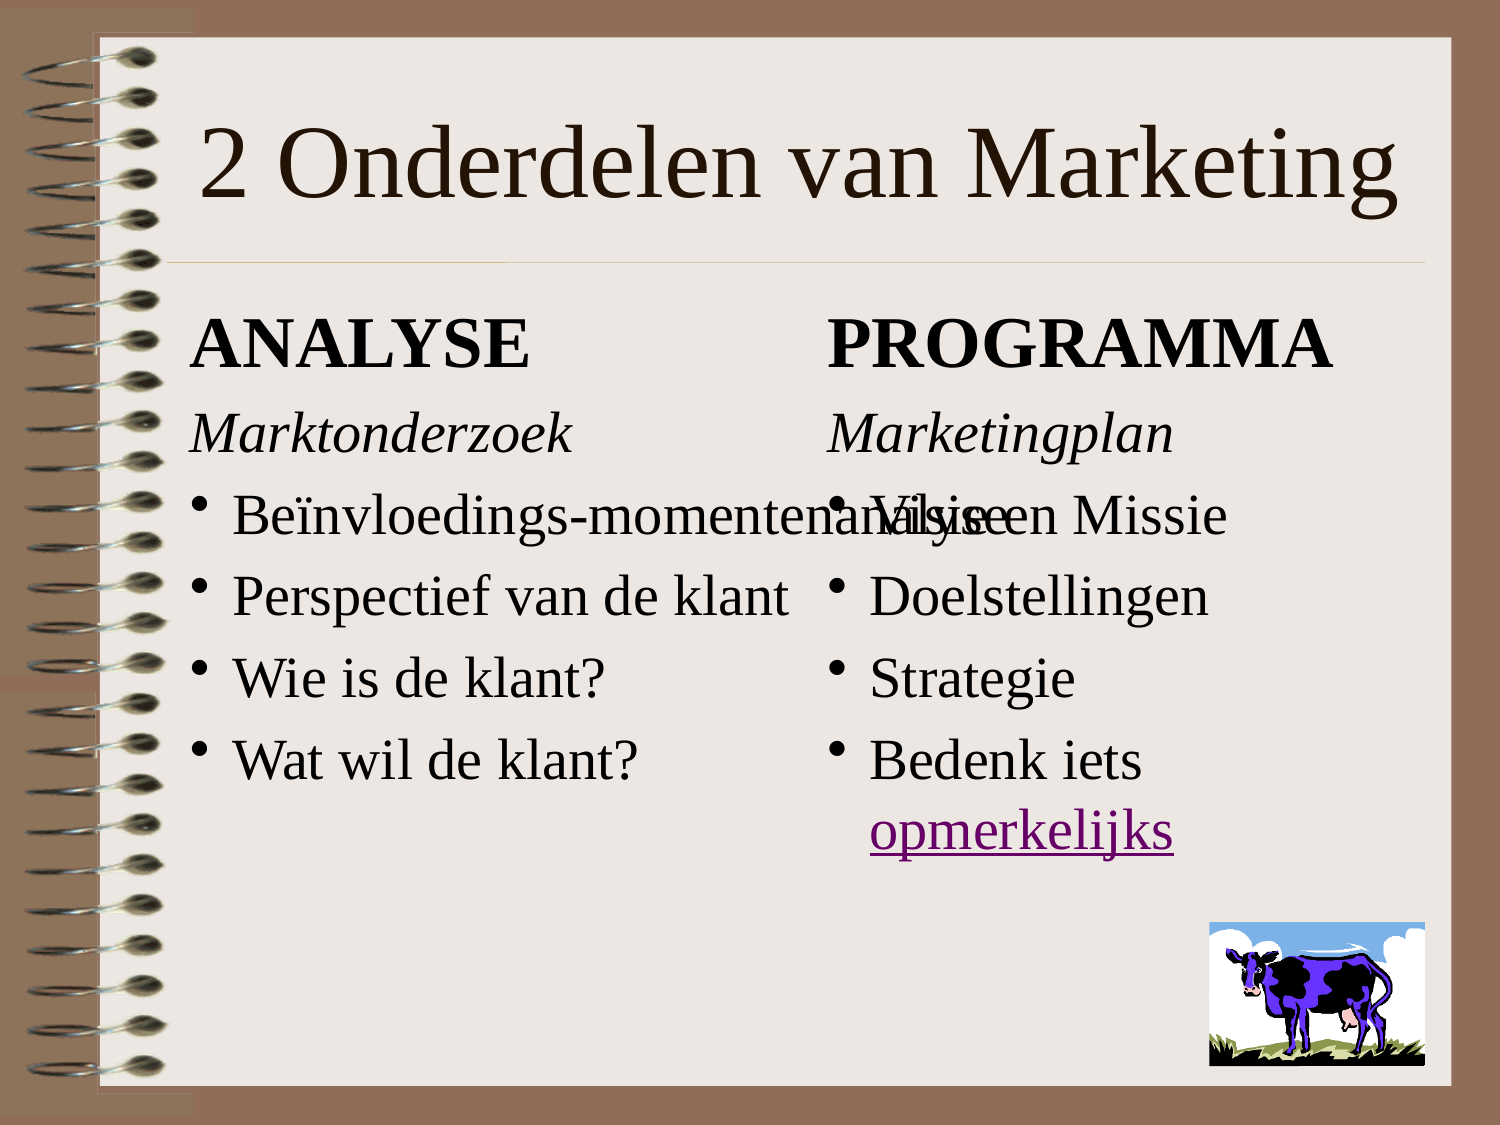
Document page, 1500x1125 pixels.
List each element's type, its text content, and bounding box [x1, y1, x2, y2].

title 2 Onderdelen van Marketing [174, 62, 1425, 250]
list ANALYSE Marktonderzoek Beïnvloedings-momentenanalyse Perspectief van de klant Wie is de klant? Wat wil de klant? [174, 287, 1211, 963]
picture [0, 692, 194, 1115]
picture [0, 8, 194, 674]
list PROGRAMMA Marketingplan Visie en Missie Doelstellingen Strategie Bedenk iets opmerkelijks [812, 287, 1425, 920]
picture [1209, 922, 1427, 1068]
